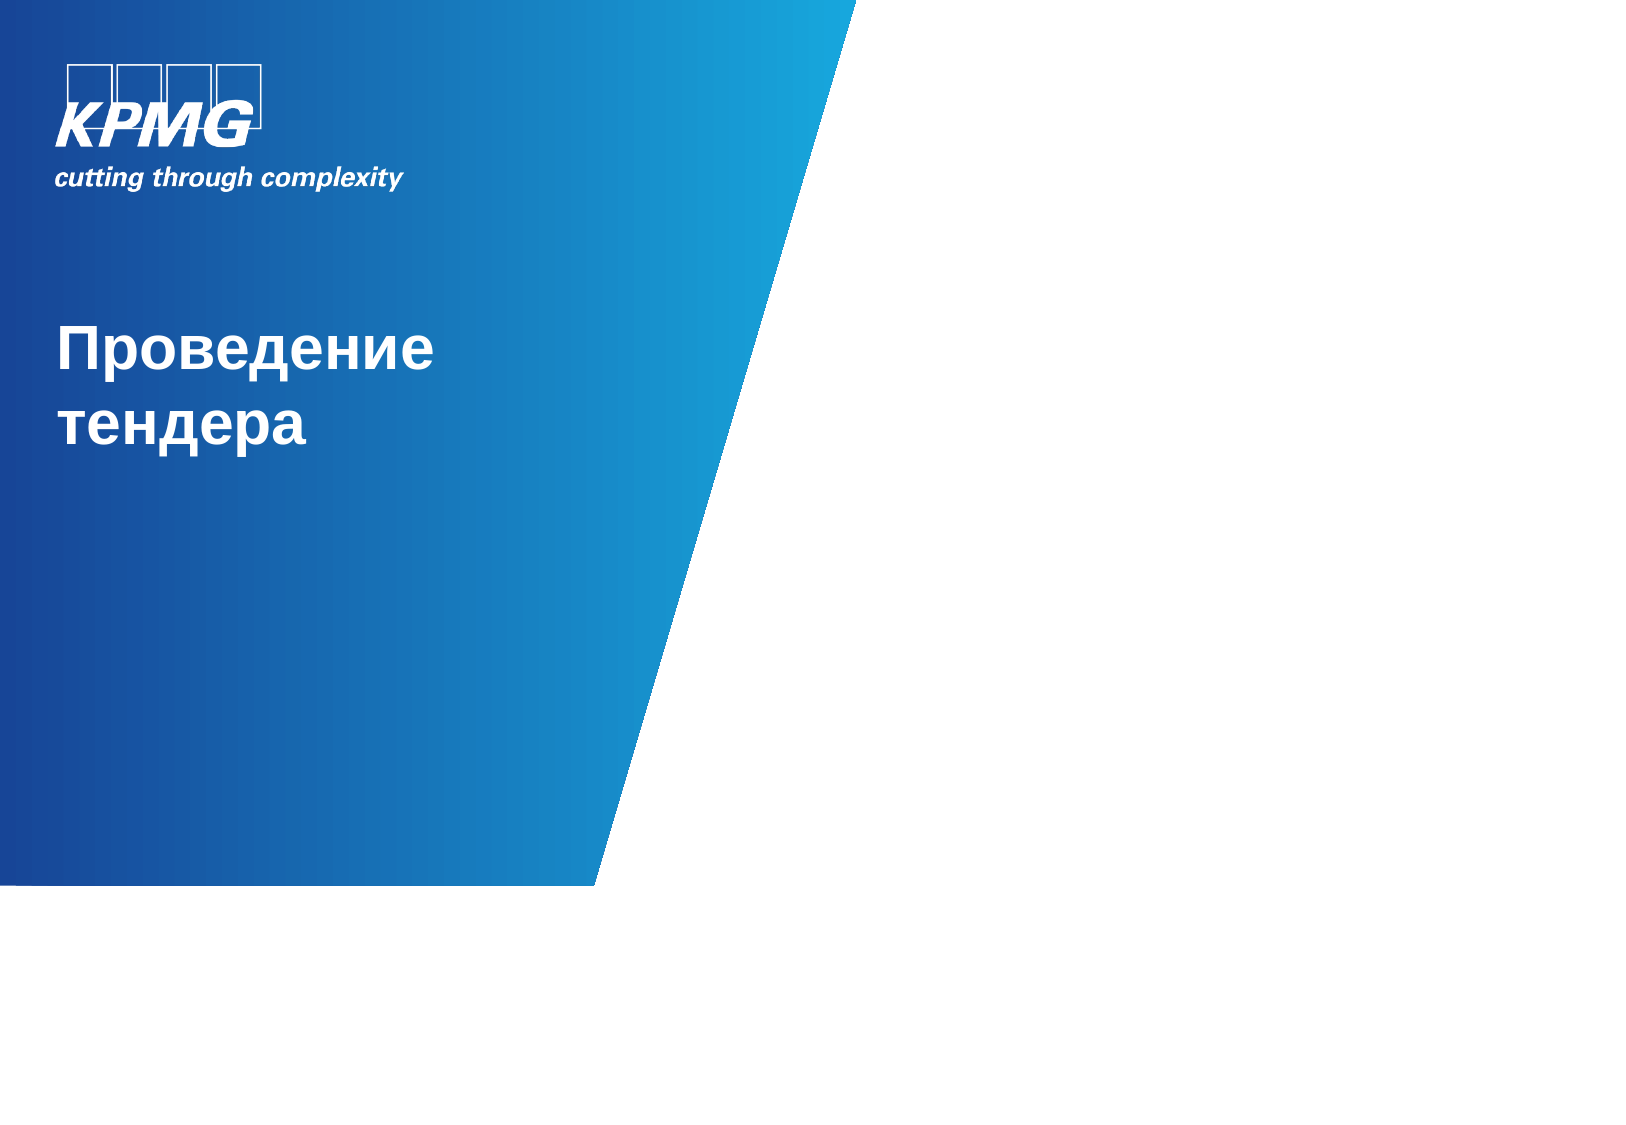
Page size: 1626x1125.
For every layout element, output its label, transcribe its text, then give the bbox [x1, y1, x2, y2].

title Проведение тендера [56, 231, 683, 587]
picture [9, 0, 472, 251]
